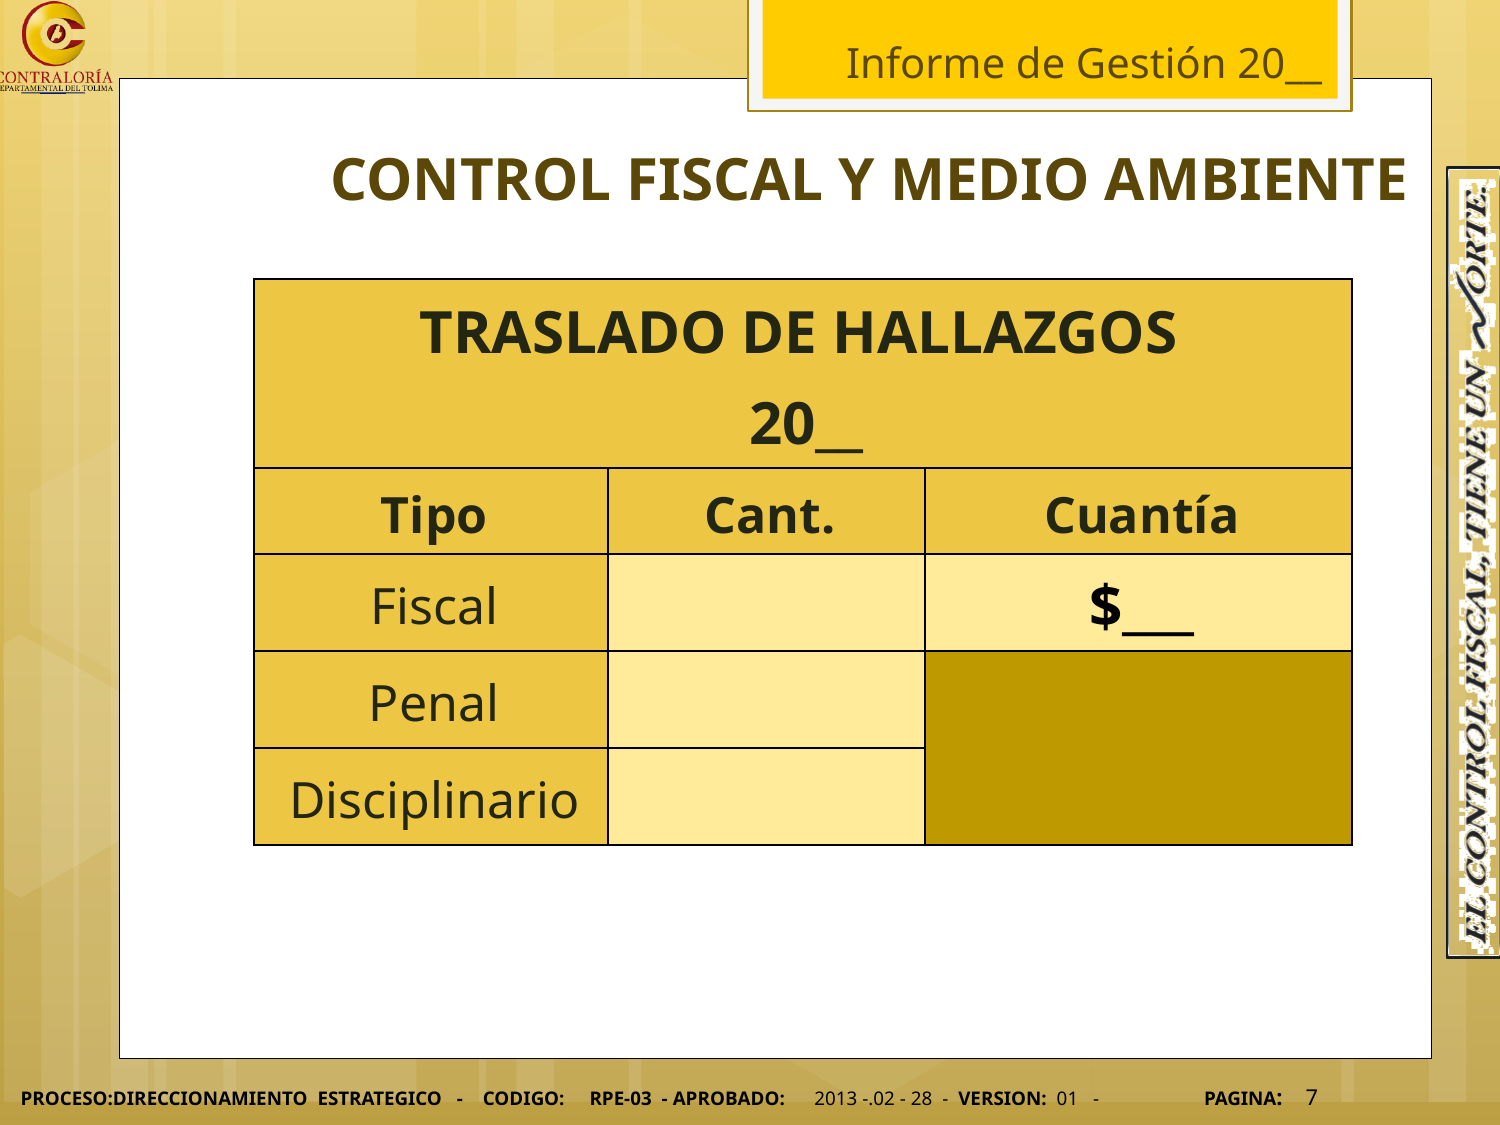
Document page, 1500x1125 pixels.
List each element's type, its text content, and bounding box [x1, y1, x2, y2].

picture [1446, 166, 1500, 959]
table_header TRASLADO DE HALLAZGOS 20__ [255, 280, 1351, 467]
table_cell Disciplinario [255, 749, 607, 844]
table_cell Fiscal [255, 555, 607, 650]
table_cell Cuantía [926, 469, 1351, 553]
table_cell Penal [255, 652, 607, 747]
table_cell Tipo [255, 469, 607, 553]
table_cell [609, 555, 924, 650]
table_cell [926, 652, 1351, 844]
table_cell [609, 652, 924, 747]
title CONTROL FISCAL Y MEDIO AMBIENTE [171, 149, 1424, 220]
table_cell Cant. [609, 469, 924, 553]
picture [0, 1, 113, 94]
table_cell [609, 749, 924, 844]
table_cell $___ [926, 555, 1351, 650]
